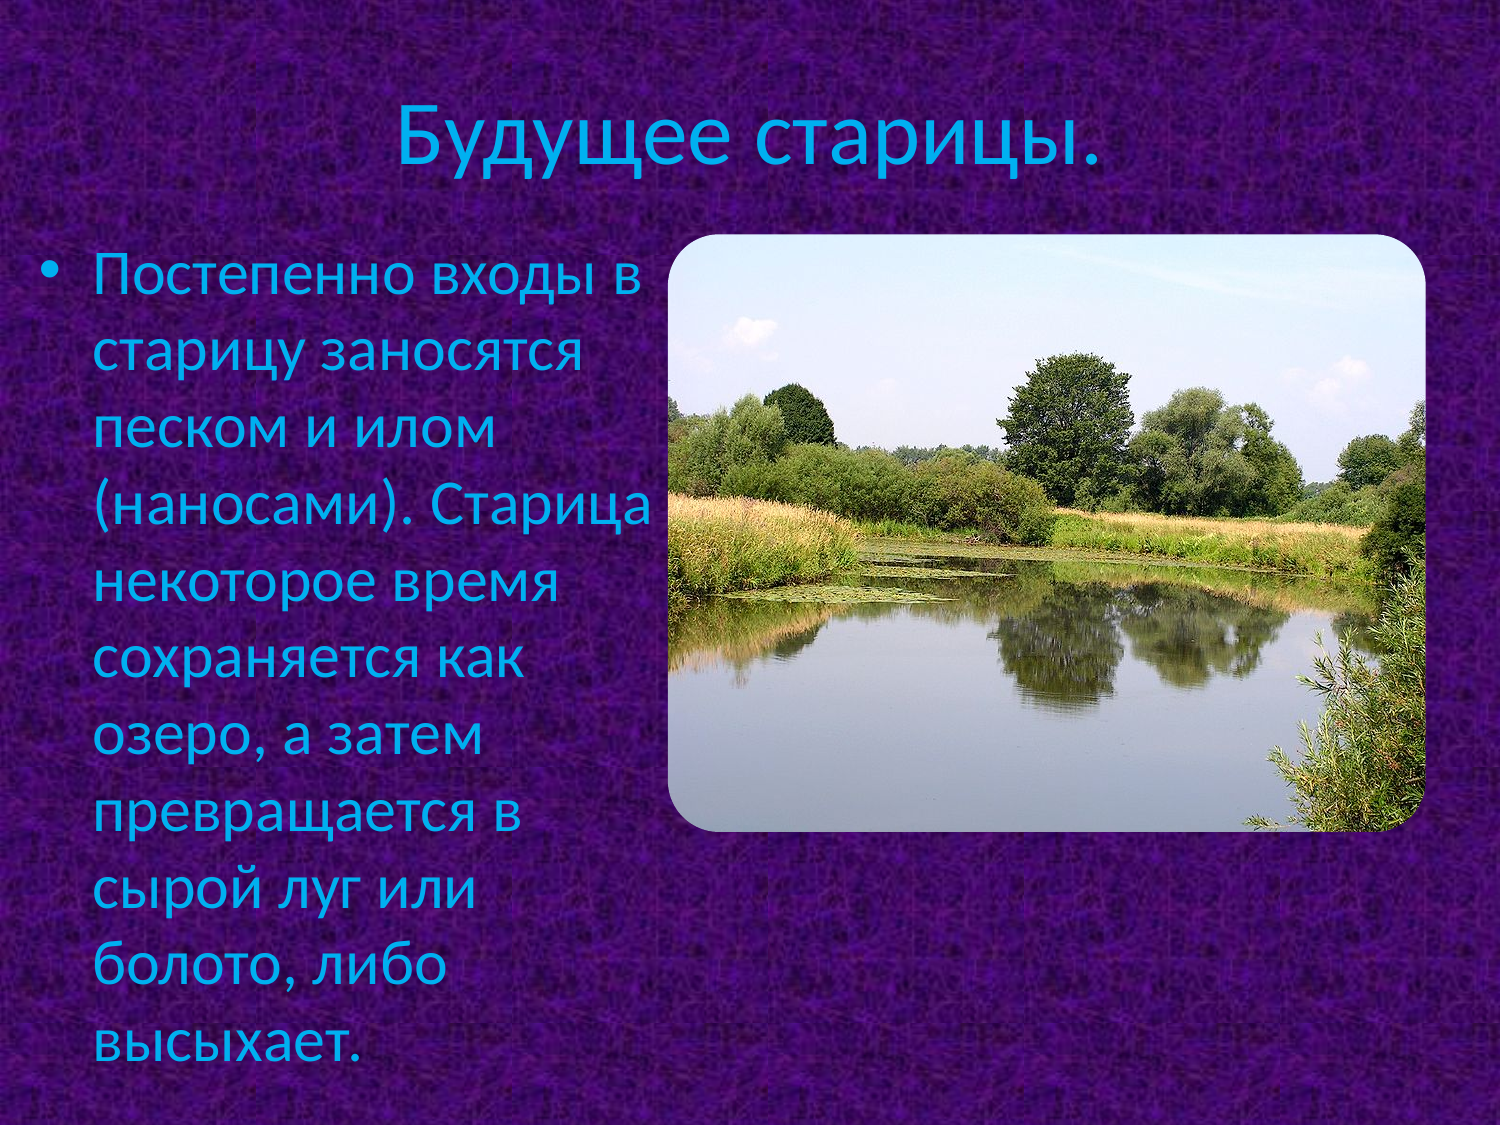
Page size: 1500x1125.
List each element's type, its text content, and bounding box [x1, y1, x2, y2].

title Будущее старицы. [75, 45, 1425, 211]
picture [0, 0, 1500, 1125]
list Постепенно входы в старицу заносятся песком и илом (наносами). Старица некоторое время сохраняется как озеро, а затем превращается в сырой луг или болото, либо высыхает. [23, 222, 680, 1090]
